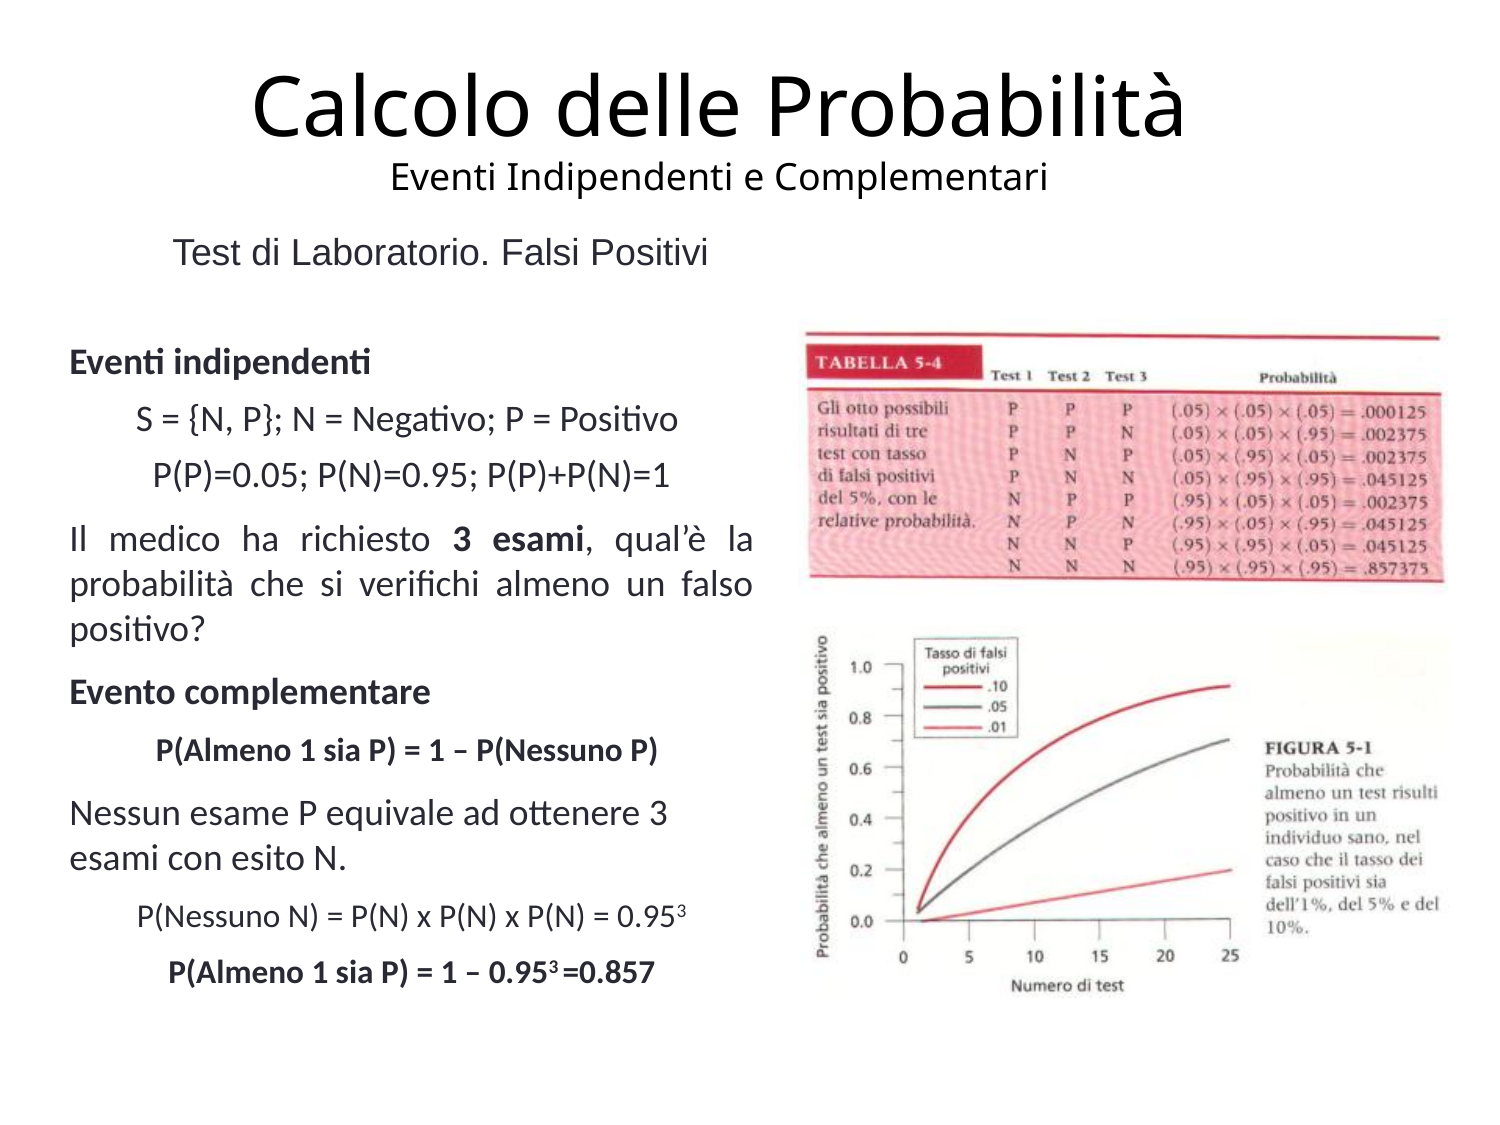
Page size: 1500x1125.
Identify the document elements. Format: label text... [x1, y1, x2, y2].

text_box Eventi indipendenti S = {N, P}; N = Negativo; P = Positivo P(P)=0.05; P(N)=0.95; P(P)+P(N)=1 Il medico ha richiesto 3 esami, qual’è la probabilità che si verifichi almeno un falso positivo? Evento complementare P(Almeno 1 sia P) = 1 – P(Nessuno P) Nessun esame P equivale ad ottenere 3 esami con esito N. P(Nessuno N) = P(N) x P(N) x P(N) = 0.953 P(Almeno 1 sia P) = 1 – 0.953 =0.857 [54, 329, 769, 998]
text_box Test di Laboratorio. Falsi Positivi [157, 221, 725, 281]
picture [799, 626, 1450, 998]
title Calcolo delle Probabilità Eventi Indipendenti e Complementari [51, 45, 1388, 206]
picture [797, 319, 1448, 598]
